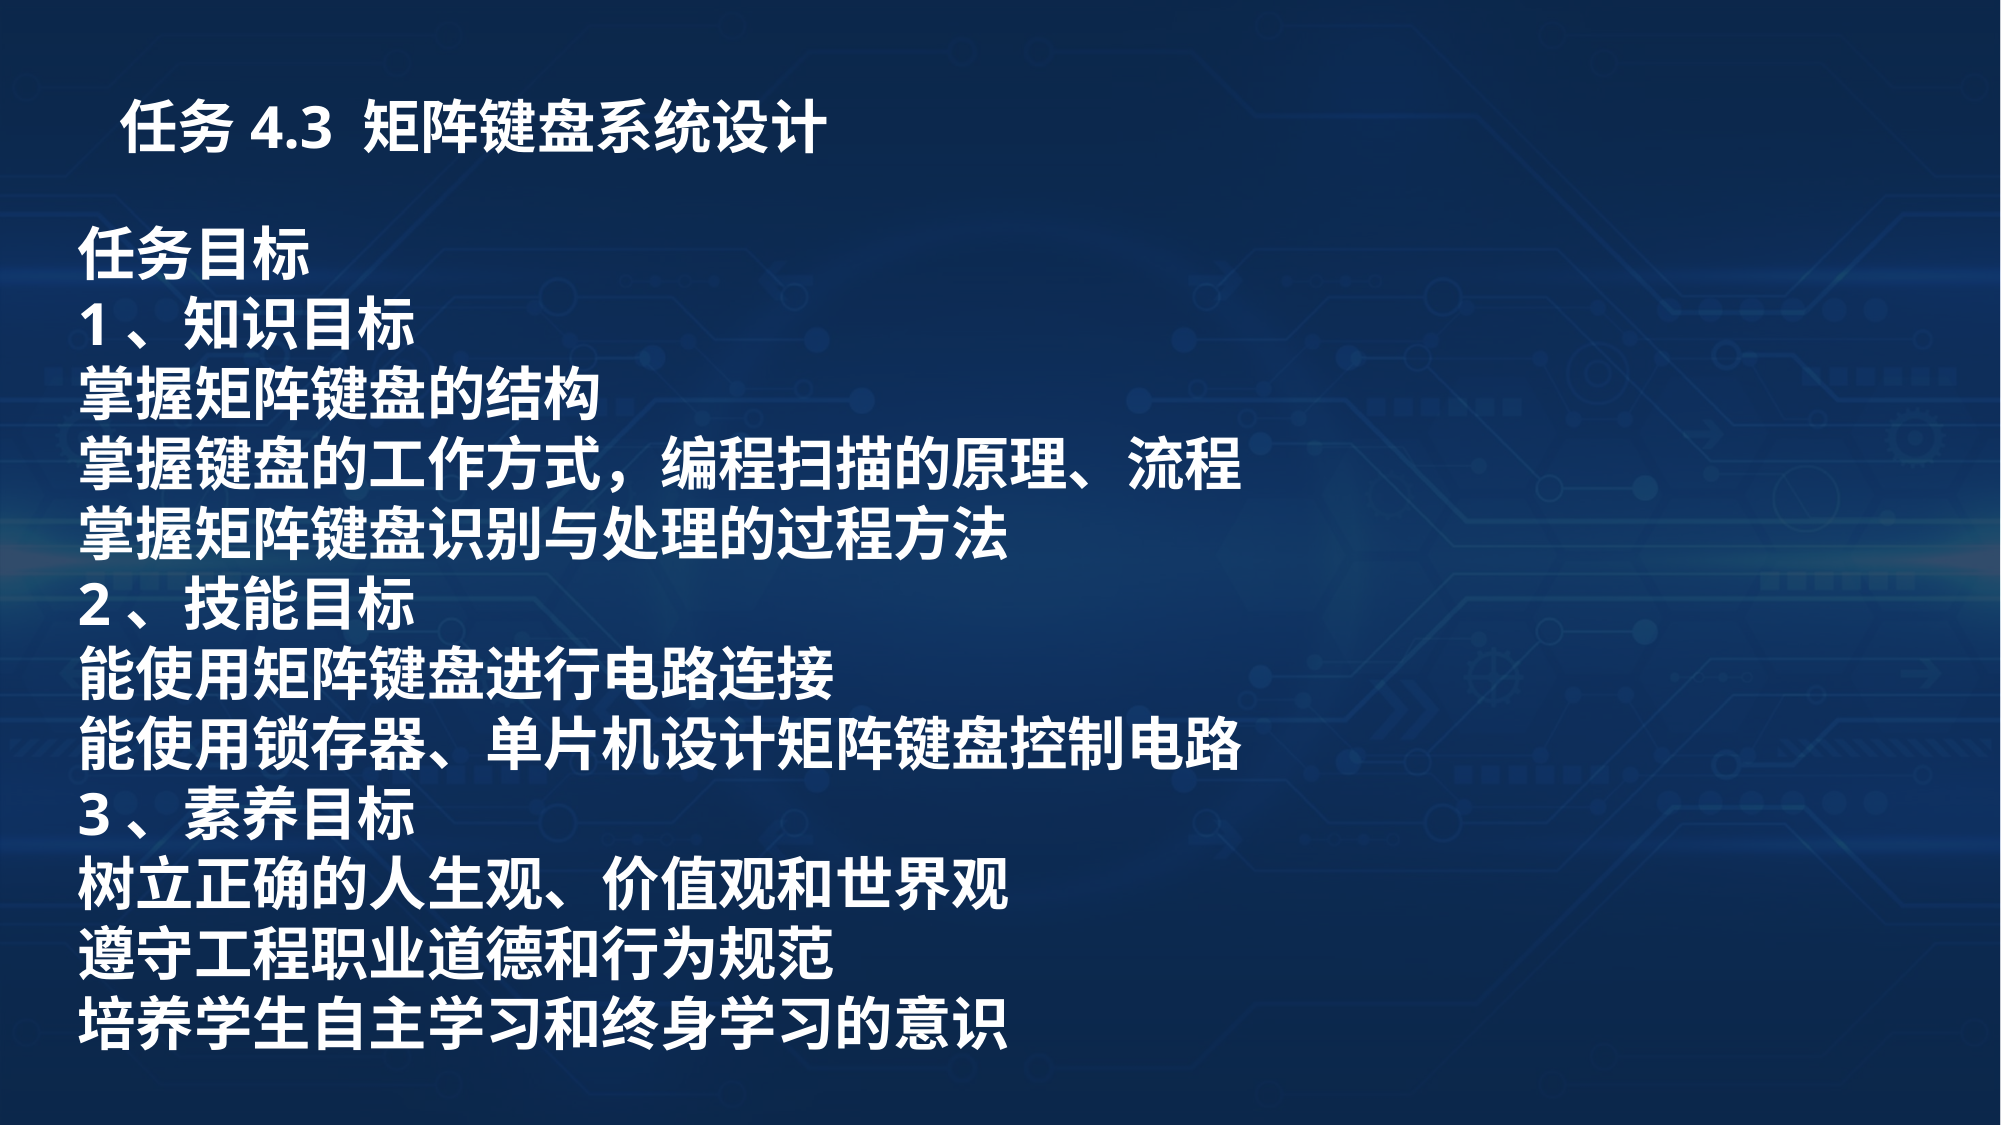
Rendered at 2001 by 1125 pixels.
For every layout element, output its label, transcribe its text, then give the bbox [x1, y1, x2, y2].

text_box 任务4.3 矩阵键盘系统设计 [104, 83, 939, 168]
text_box 任务目标 1、知识目标 掌握矩阵键盘的结构 掌握键盘的工作方式，编程扫描的原理、流程 掌握矩阵键盘识别与处理的过程方法 2、技能目标 能使用矩阵键盘进行电路连接 能使用锁存器、单片机设计矩阵键盘控制电路 3、素养目标 树立正确的人生观、价值观和世界观 遵守工程职业道德和行为规范 培养学生自主学习和终身学习的意识 [62, 209, 1774, 1065]
